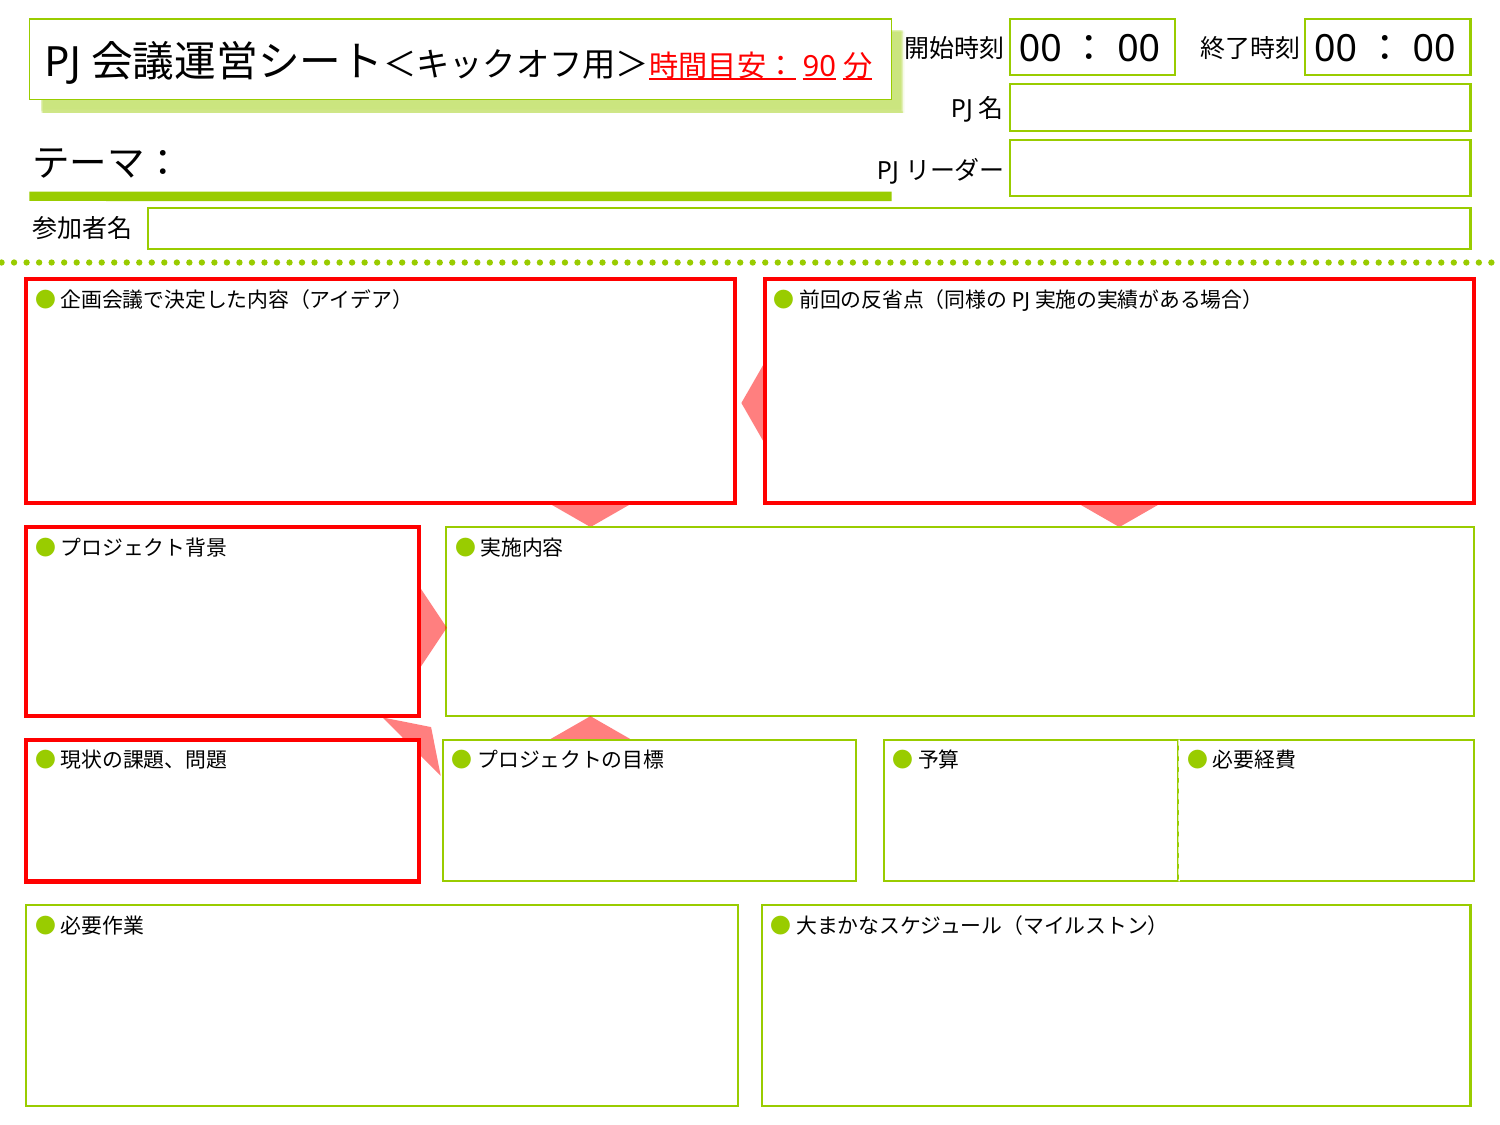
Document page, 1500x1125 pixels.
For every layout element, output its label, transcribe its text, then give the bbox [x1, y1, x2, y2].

title PJ会議運営シート＜キックオフ用＞時間目安：90分 [29, 18, 892, 100]
text_box [147, 208, 1471, 250]
text_box ●予算 [883, 739, 1178, 882]
text_box [1078, 503, 1161, 527]
text_box 参加者名 [17, 204, 148, 250]
text_box 00：00 [1305, 18, 1471, 75]
text_box 00：00 [1009, 18, 1176, 75]
text_box ●実施内容 [446, 527, 1474, 717]
text_box ●必要経費 [1178, 739, 1474, 882]
text_box [1009, 84, 1471, 132]
text_box [1009, 140, 1471, 197]
text_box PJリーダー [862, 147, 1009, 193]
text_box ●現状の課題、問題 [26, 739, 420, 882]
text_box テーマ： [17, 131, 892, 192]
text_box ●必要作業 [26, 904, 739, 1106]
text_box [419, 586, 447, 669]
text_box ●プロジェクト背景 [26, 527, 420, 717]
text_box ●大まかなスケジュール（マイルストン） [761, 904, 1471, 1106]
text_box [550, 716, 631, 739]
text_box ●企画会議で決定した内容（アイデア） [26, 279, 736, 504]
text_box [741, 361, 766, 445]
text_box PJ名 [935, 85, 1019, 131]
text_box 開始時刻 [889, 25, 1019, 70]
text_box [382, 717, 441, 776]
text_box [549, 503, 632, 527]
text_box 終了時刻 [1185, 25, 1316, 70]
text_box ●プロジェクトの目標 [442, 739, 857, 882]
text_box ●前回の反省点（同様のPJ実施の実績がある場合） [764, 279, 1474, 504]
